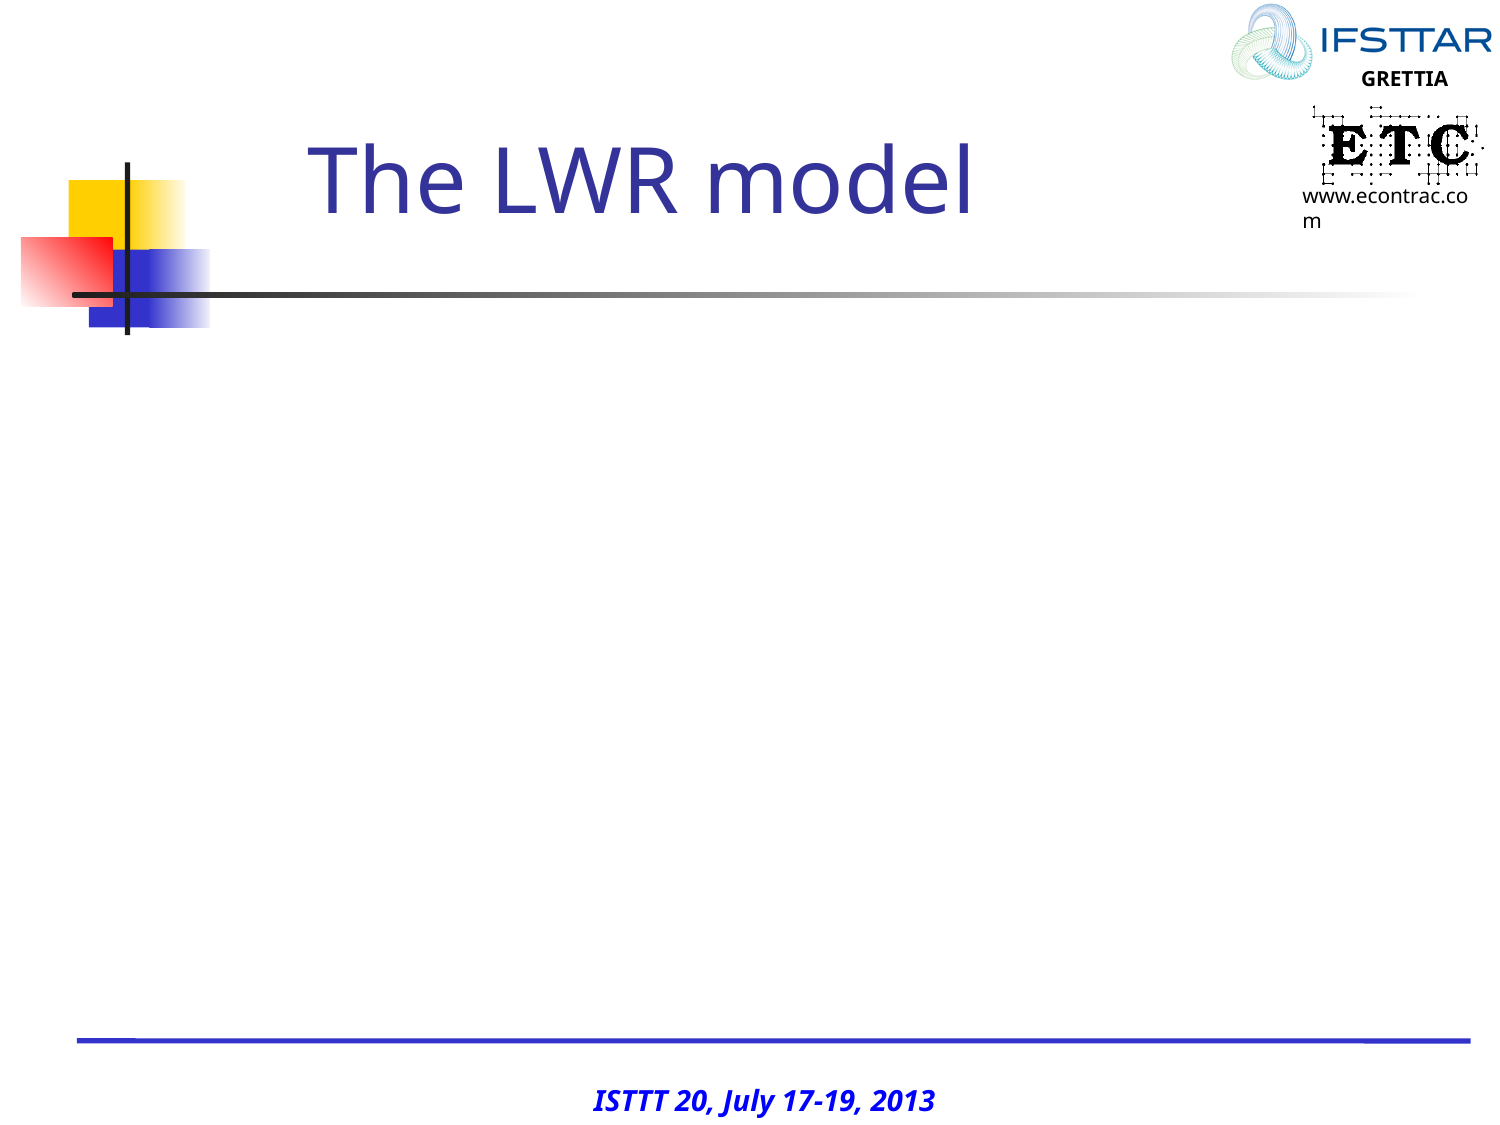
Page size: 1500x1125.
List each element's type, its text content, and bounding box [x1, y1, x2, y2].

footer ISTTT 20, July 17-19, 2013 [64, 1042, 1465, 1125]
title The LWR model [292, 0, 1177, 241]
picture [1230, 2, 1494, 82]
picture [1312, 105, 1484, 185]
picture [1409, 74, 1417, 82]
